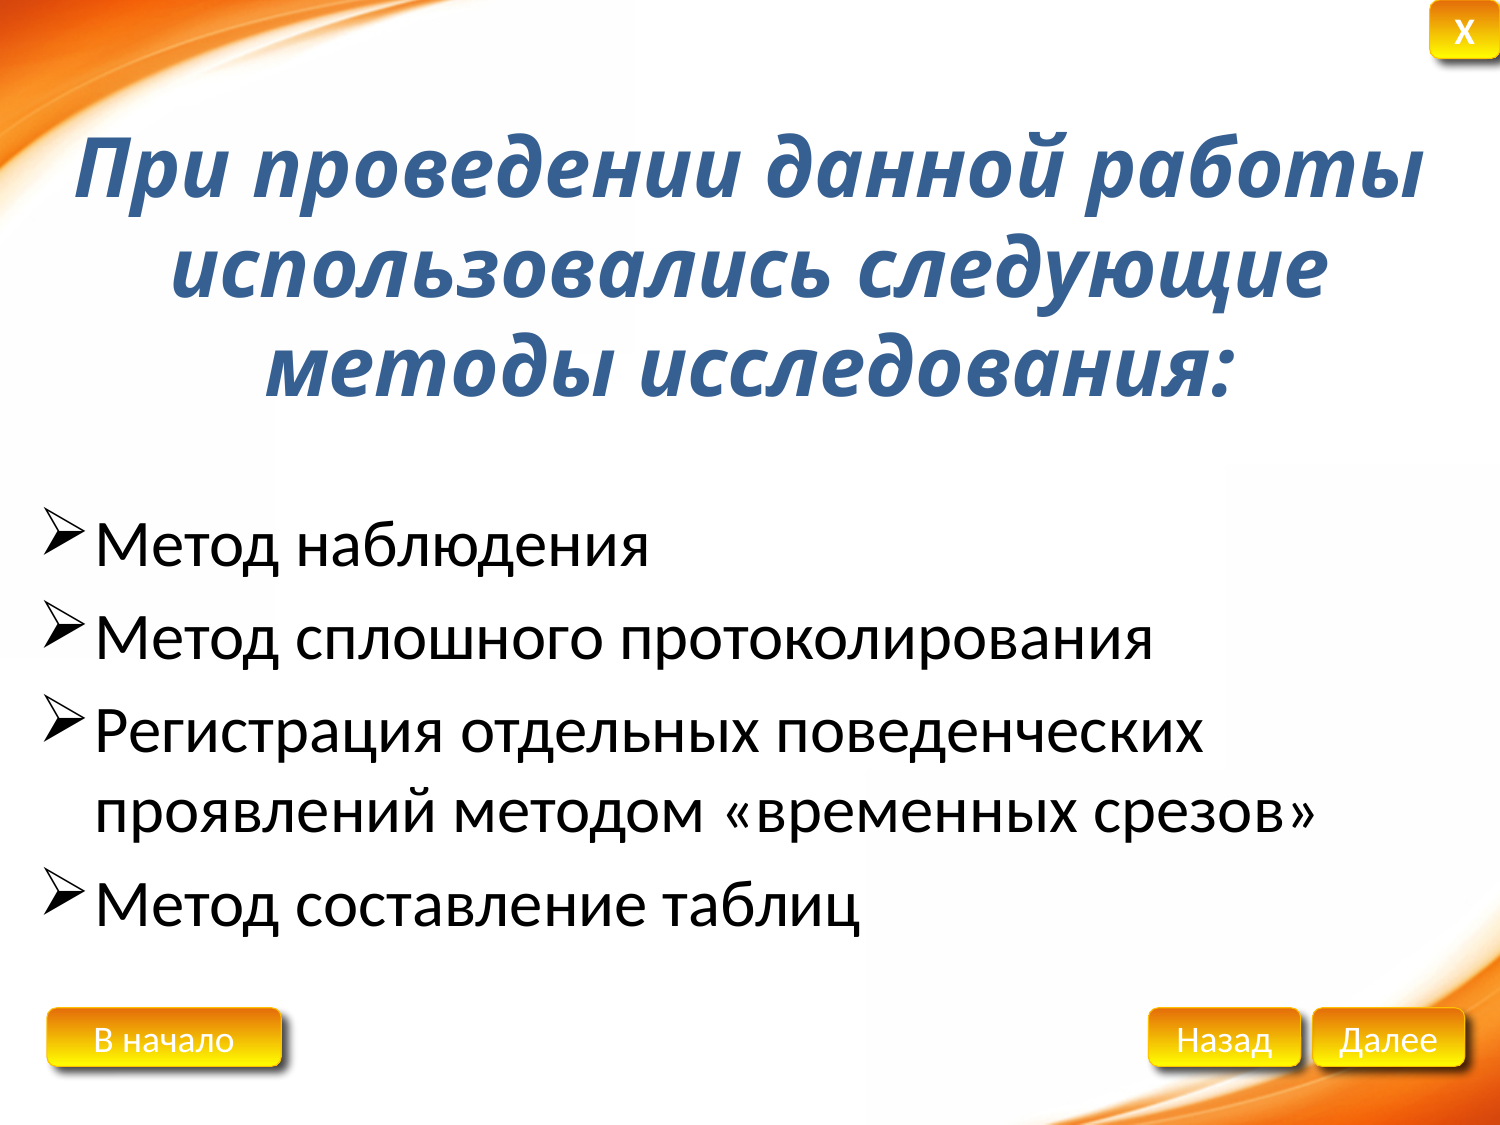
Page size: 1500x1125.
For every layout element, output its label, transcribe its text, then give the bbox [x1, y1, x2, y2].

picture [0, 0, 1434, 46]
title При проведении данной работы использовались следующие методы исследования: [0, 46, 1500, 481]
picture [0, 481, 1500, 1125]
list Метод наблюдения Метод сплошного протоколирования Регистрация отдельных поведенческих проявлений методом «временных срезов» Метод составление таблиц [23, 491, 1477, 985]
